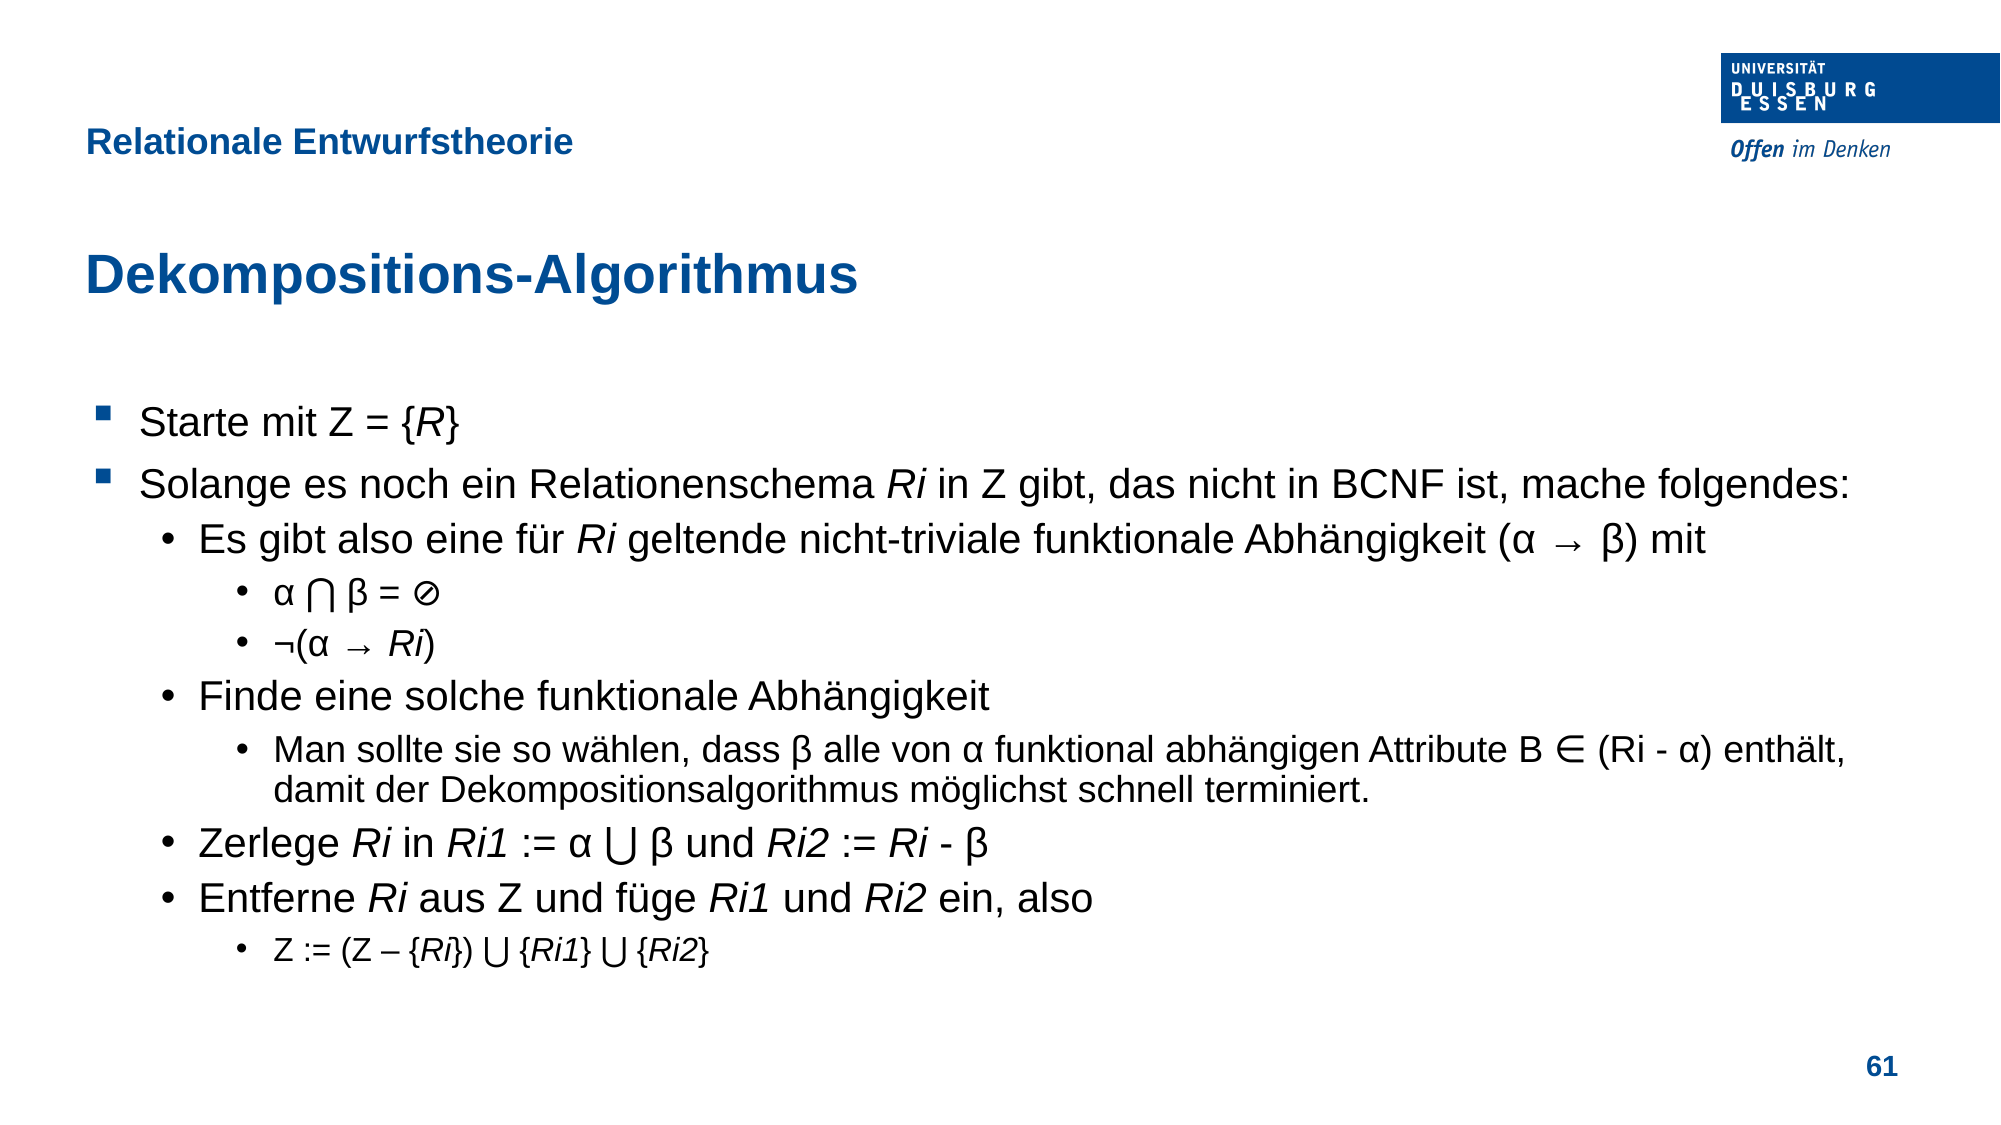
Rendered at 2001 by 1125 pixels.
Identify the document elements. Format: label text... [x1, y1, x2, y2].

slide_number 61 [1677, 1039, 1914, 1081]
list Starte mit Z = {R} Solange es noch ein Relationenschema Ri in Z gibt, das nicht in BCNF ist, mache folgendes: Es gibt also eine für Ri geltende nicht-triviale funktionale Abhängigkeit (α → β) mit α ⋂ β = ⊘ ¬(α → Ri) Finde eine solche funktionale Abhängigkeit Man sollte sie so wählen, dass β alle von α funktional abhängigen Attribute B ∈ (Ri - α) enthält, damit der Dekompositionsalgorithmus möglichst schnell terminiert. Zerlege Ri in Ri1 := α ⋃ β und Ri2 := Ri - β Entferne Ri aus Z und füge Ri1 und Ri2 ein, also Z := (Z – {Ri}) ⋃ {Ri1} ⋃ {Ri2} [85, 387, 1914, 1040]
picture [1721, 53, 2000, 162]
list Dekompositions-Algorithmus [85, 237, 1825, 313]
list Relationale Entwurfstheorie [85, 122, 1694, 163]
